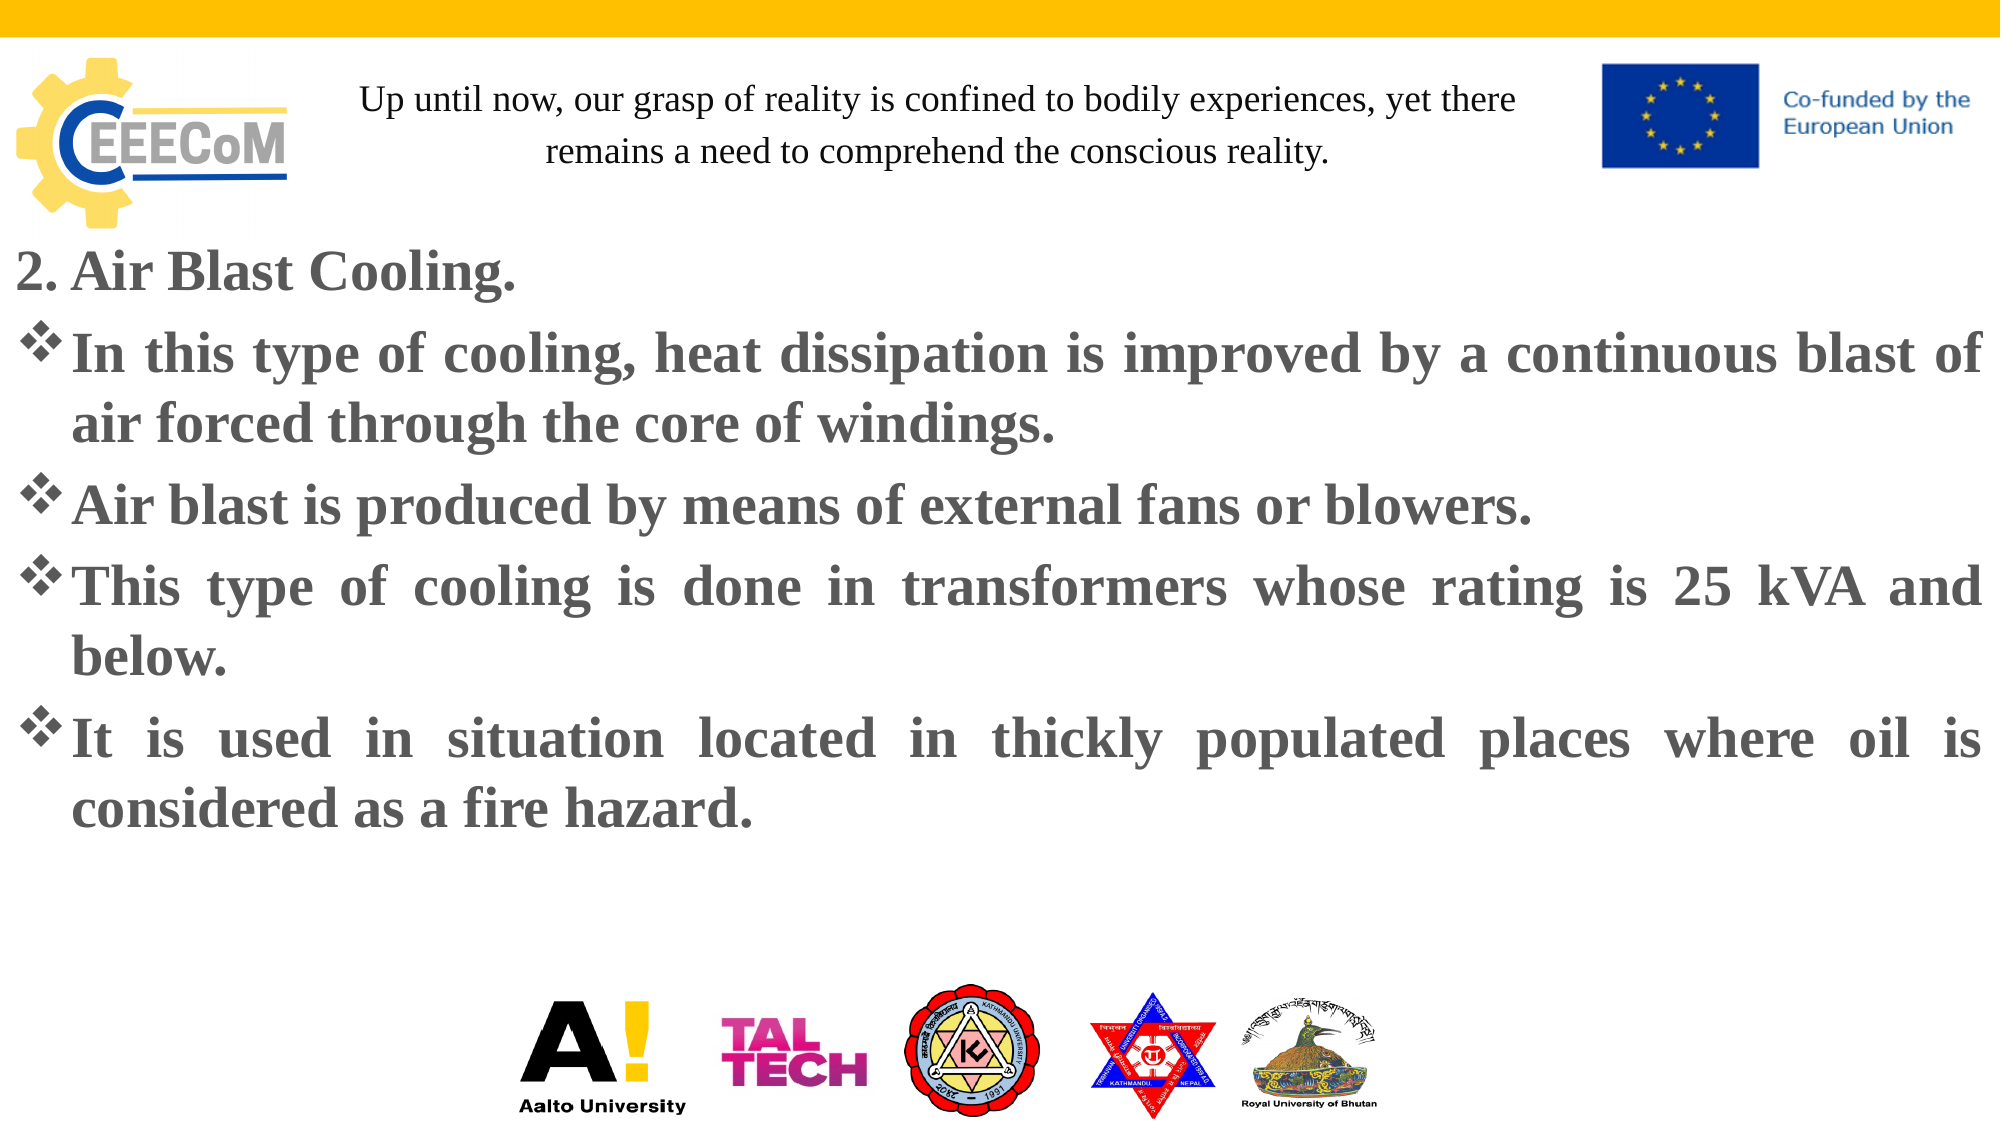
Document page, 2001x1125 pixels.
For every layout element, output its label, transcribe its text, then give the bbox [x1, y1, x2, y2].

picture [1595, 46, 2000, 181]
title Up until now, our grasp of reality is confined to bodily experiences, yet there remains a need to comprehend the conscious reality. [312, 37, 1565, 201]
picture [11, 50, 299, 224]
list 2. Air Blast Cooling. In this type of cooling, heat dissipation is improved by a continuous blast of air forced through the core of windings. Air blast is produced by means of external fans or blowers. This type of cooling is done in transformers whose rating is 25 kVA and below. It is used in situation located in thickly populated places where oil is considered as a fire hazard. [0, 224, 2000, 975]
picture [512, 984, 1382, 1125]
